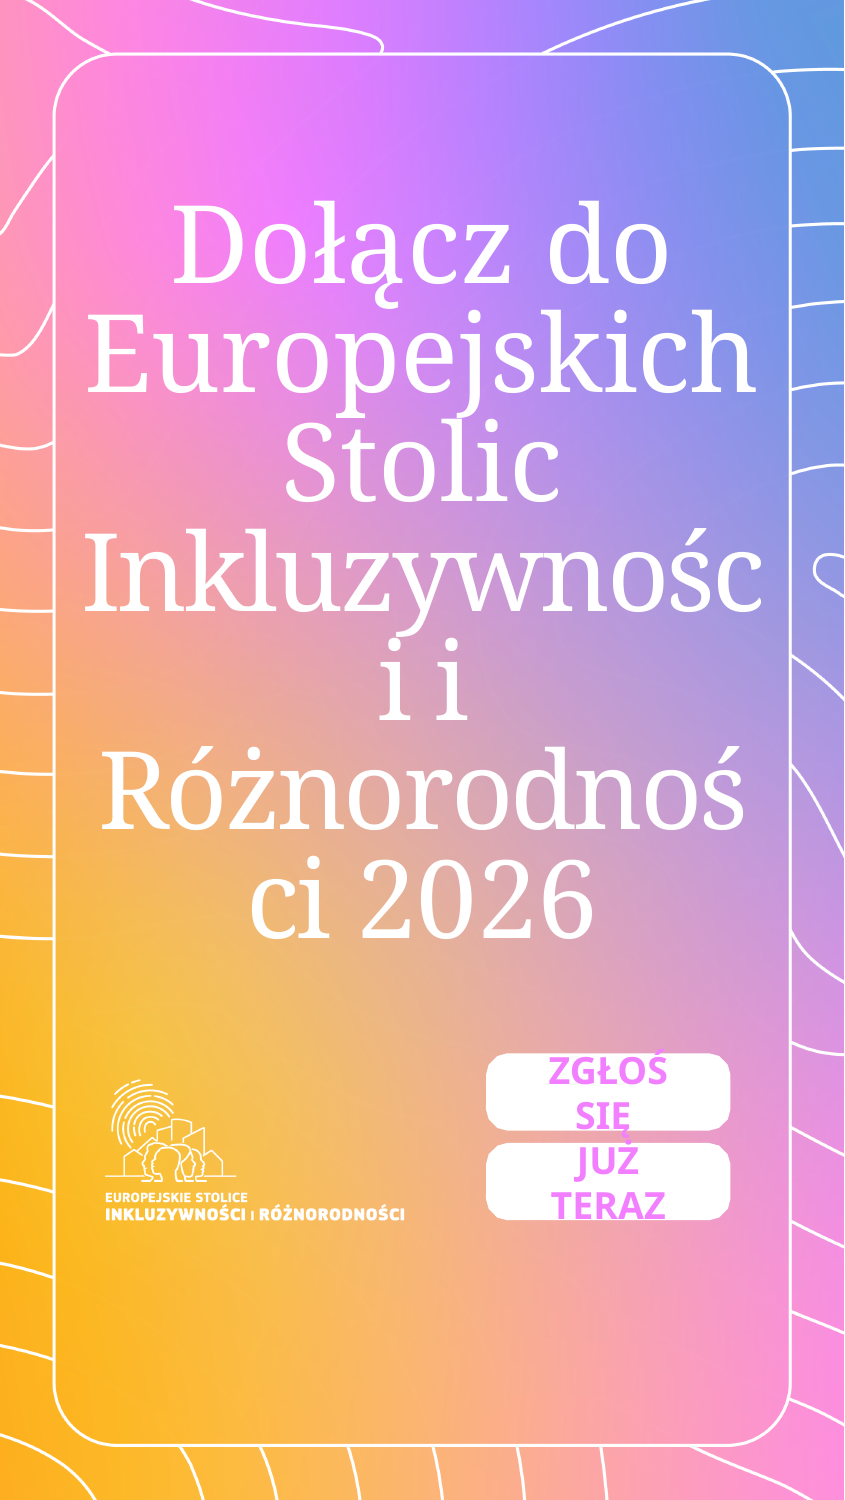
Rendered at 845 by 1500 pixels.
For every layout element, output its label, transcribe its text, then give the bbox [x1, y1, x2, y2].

text_box ZGŁOŚ SIĘ [500, 1067, 717, 1117]
title Dołącz do Europejskich Stolic Inkluzywności i Różnorodności 2026 [63, 163, 781, 993]
picture [0, 0, 844, 1500]
text_box JUŻ TERAZ [500, 1156, 717, 1207]
